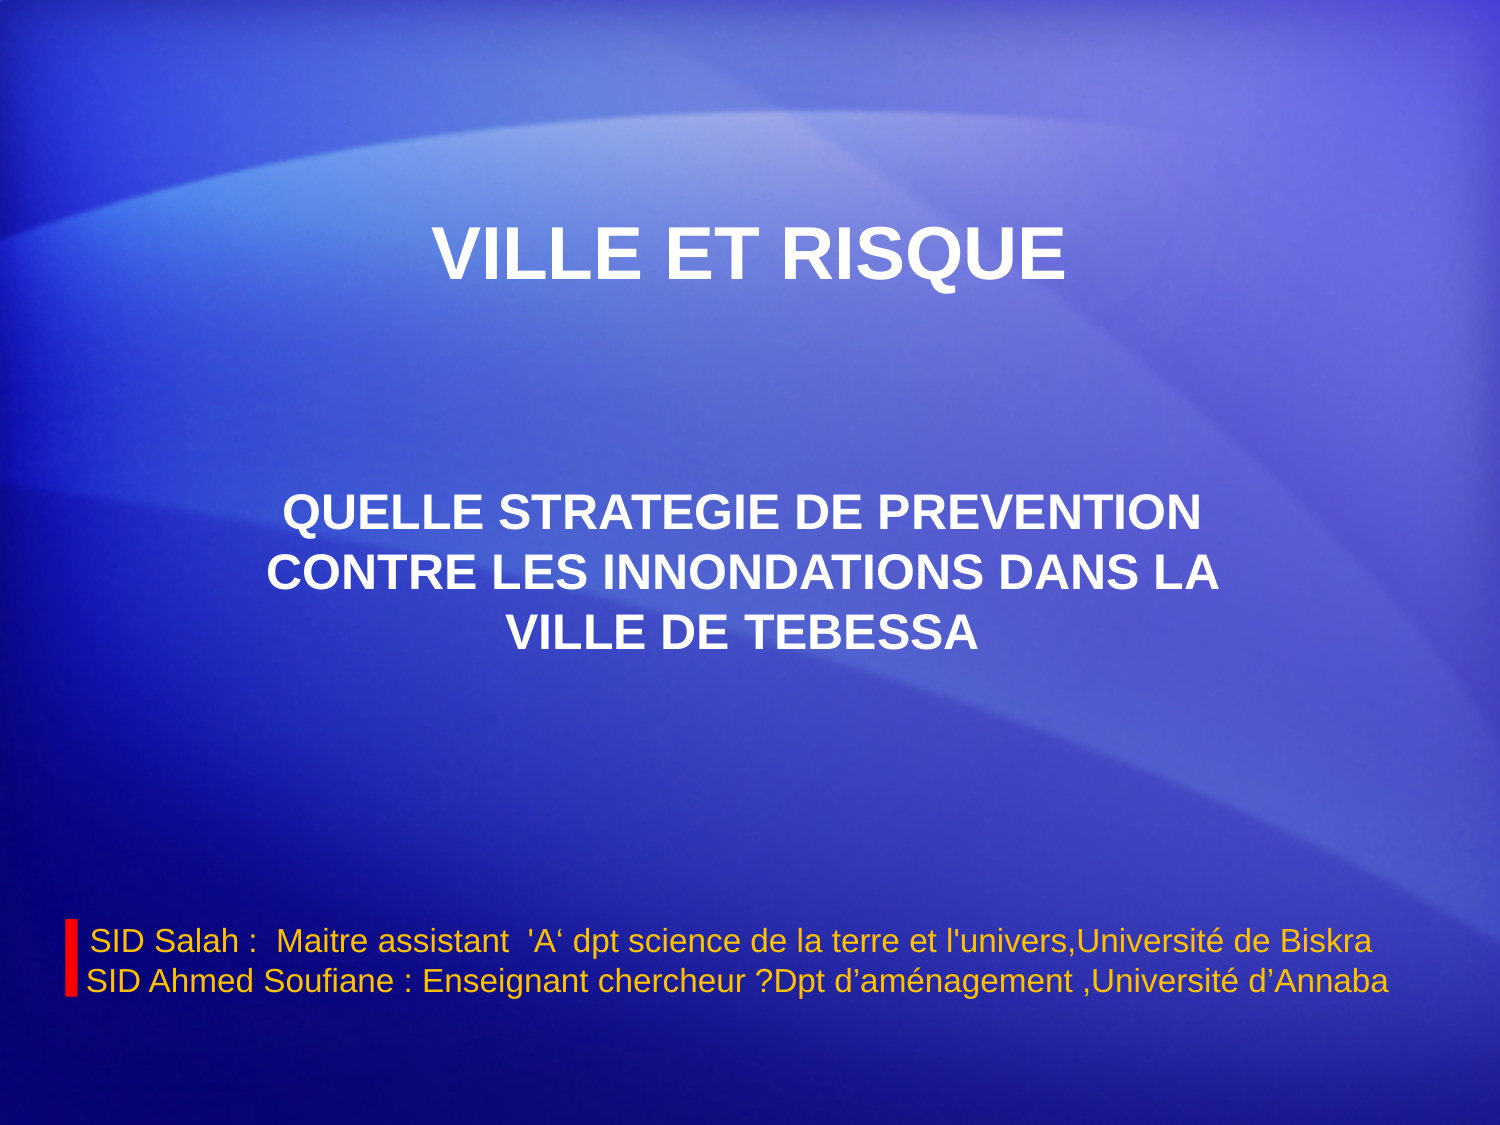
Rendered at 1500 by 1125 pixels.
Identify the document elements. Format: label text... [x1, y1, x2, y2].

text_box VILLE ET RISQUE [331, 197, 1169, 302]
text_box SID Salah : Maitre assistant 'A‘ dpt science de la terre et l'univers,Université de Biskra SID Ahmed Soufiane : Enseignant chercheur ?Dpt d’aménagement ,Université d’Annaba [43, 907, 1500, 1047]
text_box [63, 917, 79, 999]
title QUELLE STRATEGIE DE PREVENTION CONTRE LES INNONDATIONS DANS LA VILLE DE TEBESSA [175, 448, 1311, 691]
picture [0, 0, 1500, 1125]
